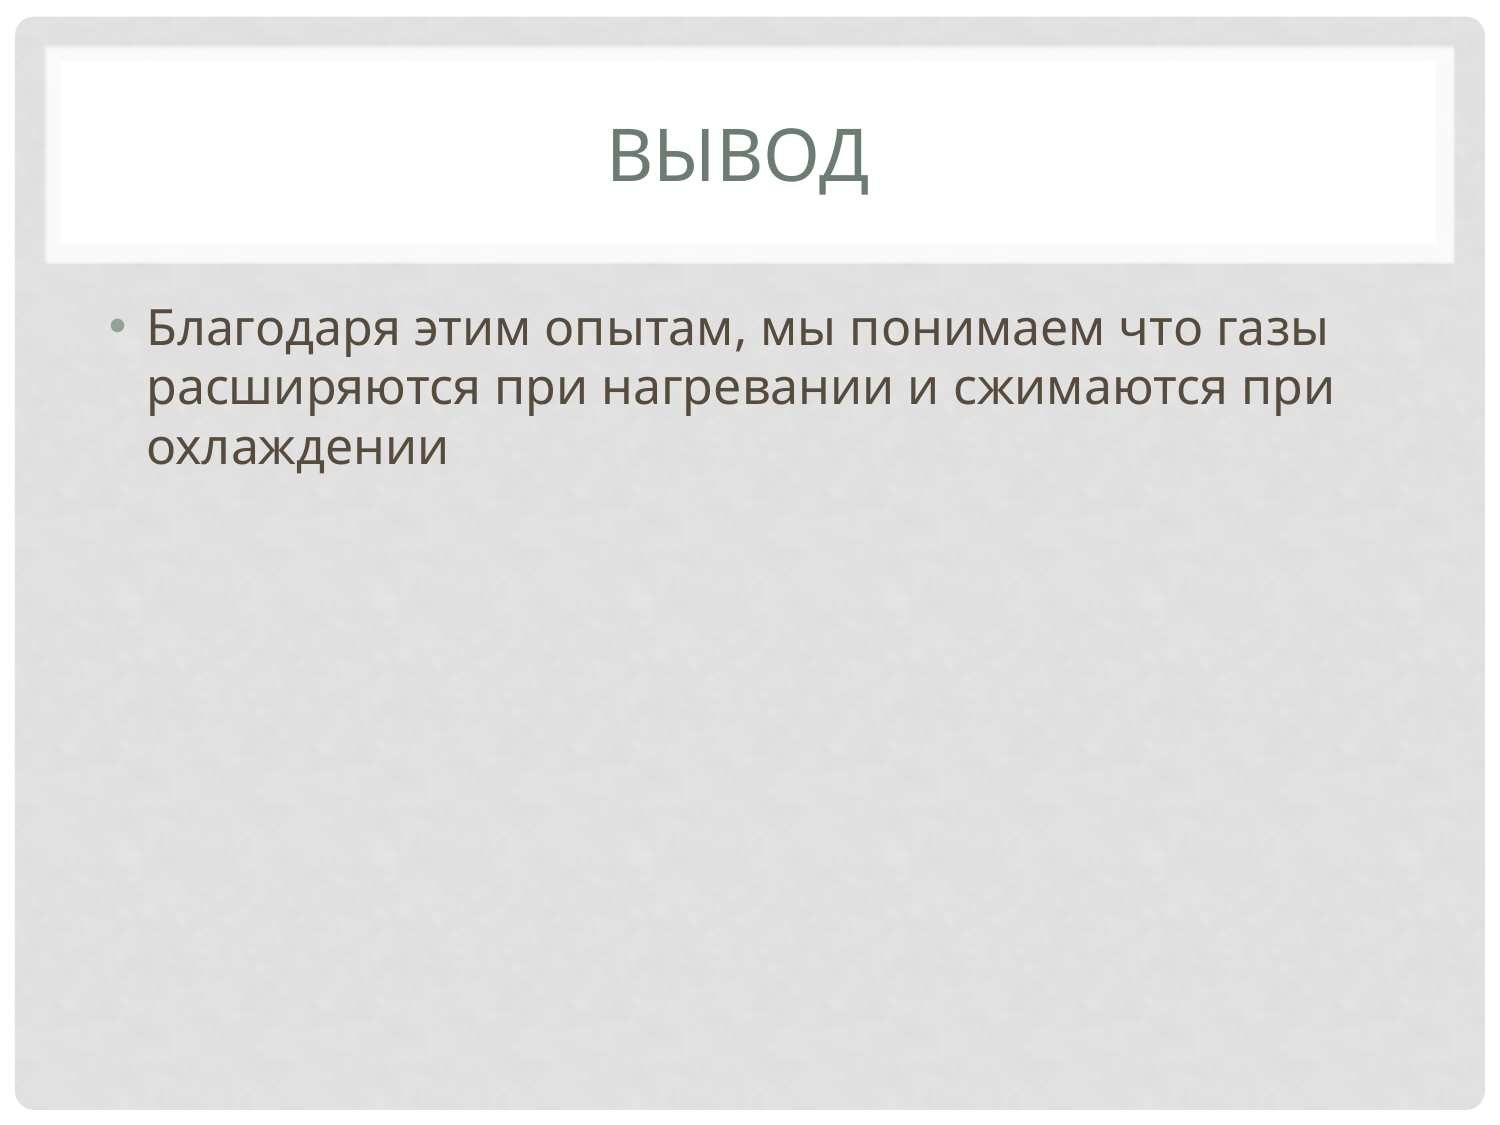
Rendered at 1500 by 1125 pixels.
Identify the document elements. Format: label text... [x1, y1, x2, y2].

list Благодаря этим опытам, мы понимаем что газы расширяются при нагревании и сжимаются при охлаждении [75, 287, 1425, 1005]
title Вывод [69, 66, 1425, 238]
